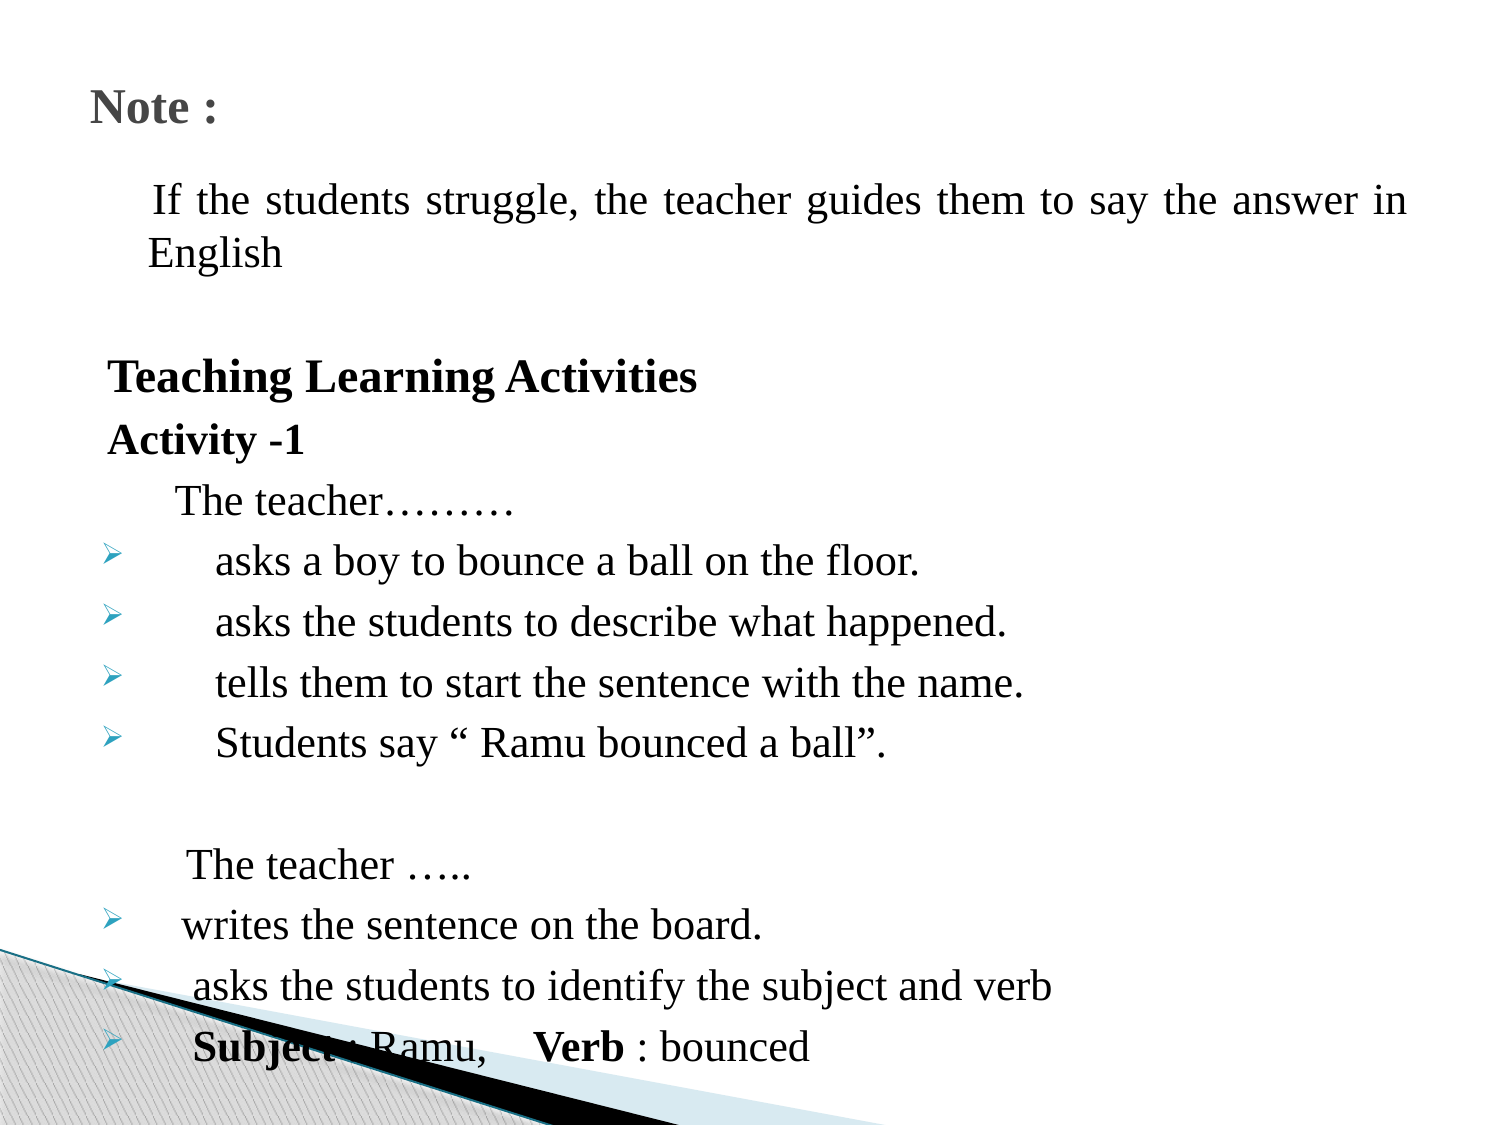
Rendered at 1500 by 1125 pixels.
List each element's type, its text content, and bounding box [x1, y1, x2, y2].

title Note : [75, 45, 1425, 163]
list If the students struggle, the teacher guides them to say the answer in English Teaching Learning Activities Activity -1 The teacher……… asks a boy to bounce a ball on the floor. asks the students to describe what happened. tells them to start the sentence with the name. Students say “ Ramu bounced a ball”. The teacher ….. writes the sentence on the board. asks the students to identify the subject and verb Subject : Ramu, Verb : bounced [75, 163, 1425, 1088]
